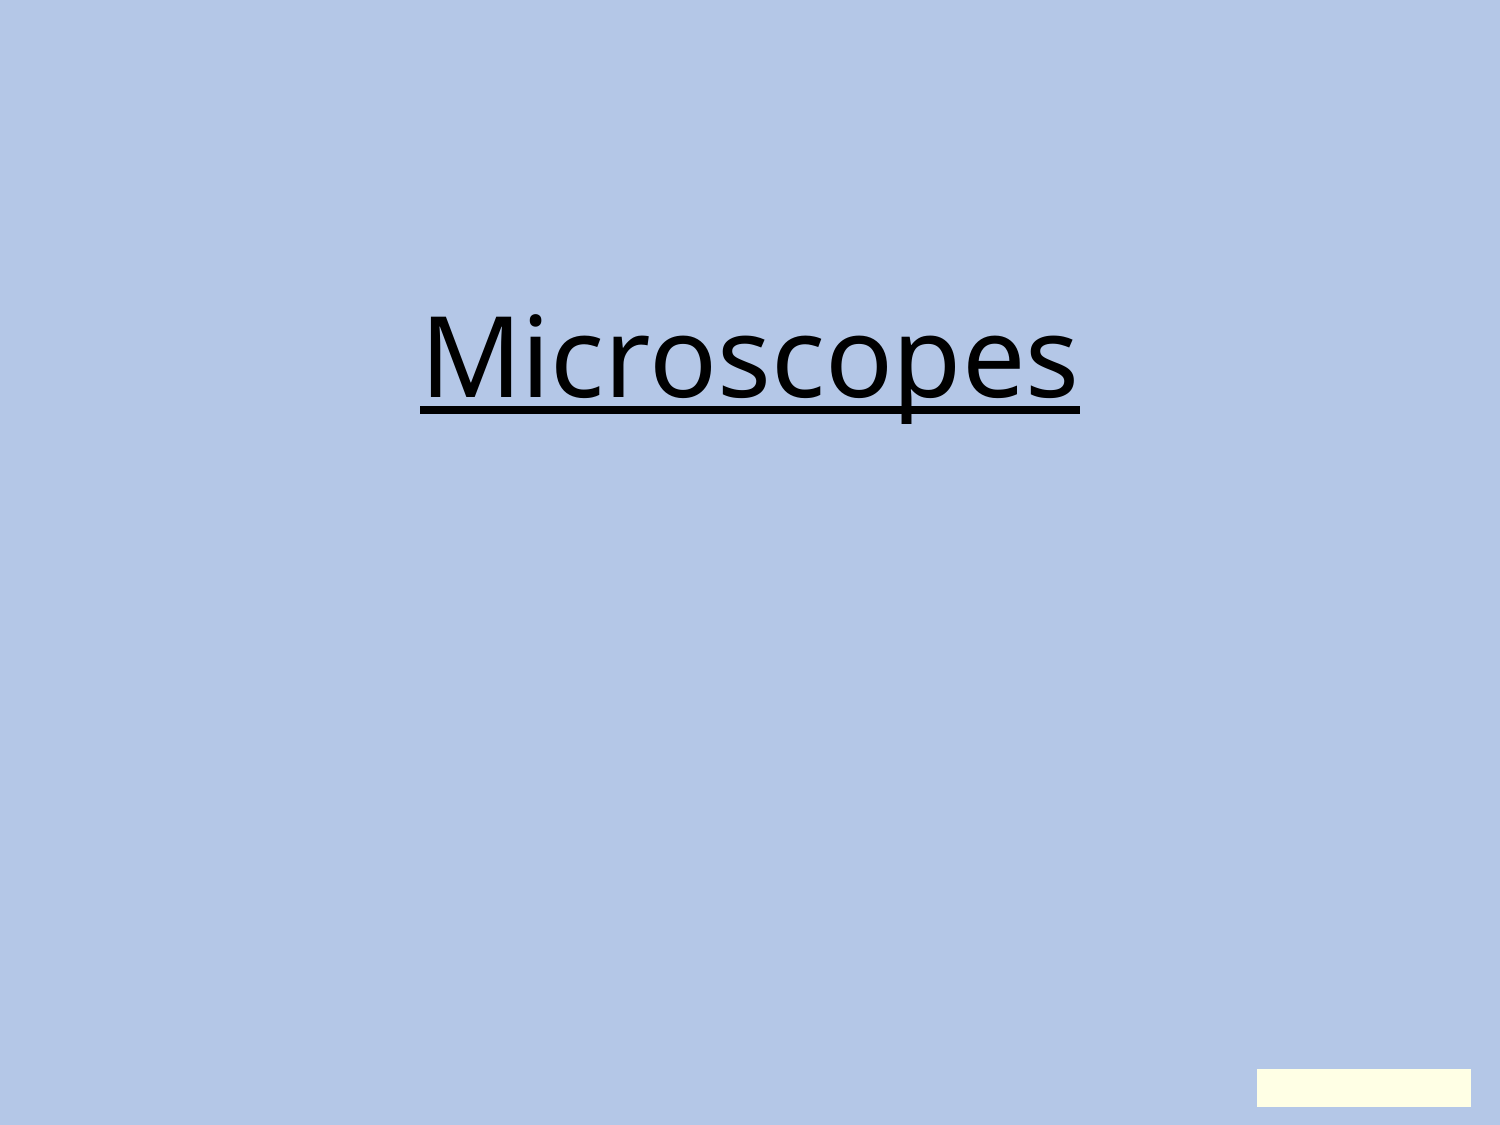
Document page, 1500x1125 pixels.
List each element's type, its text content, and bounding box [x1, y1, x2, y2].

title Microscopes [187, 184, 1313, 433]
text_box [1257, 1069, 1471, 1107]
